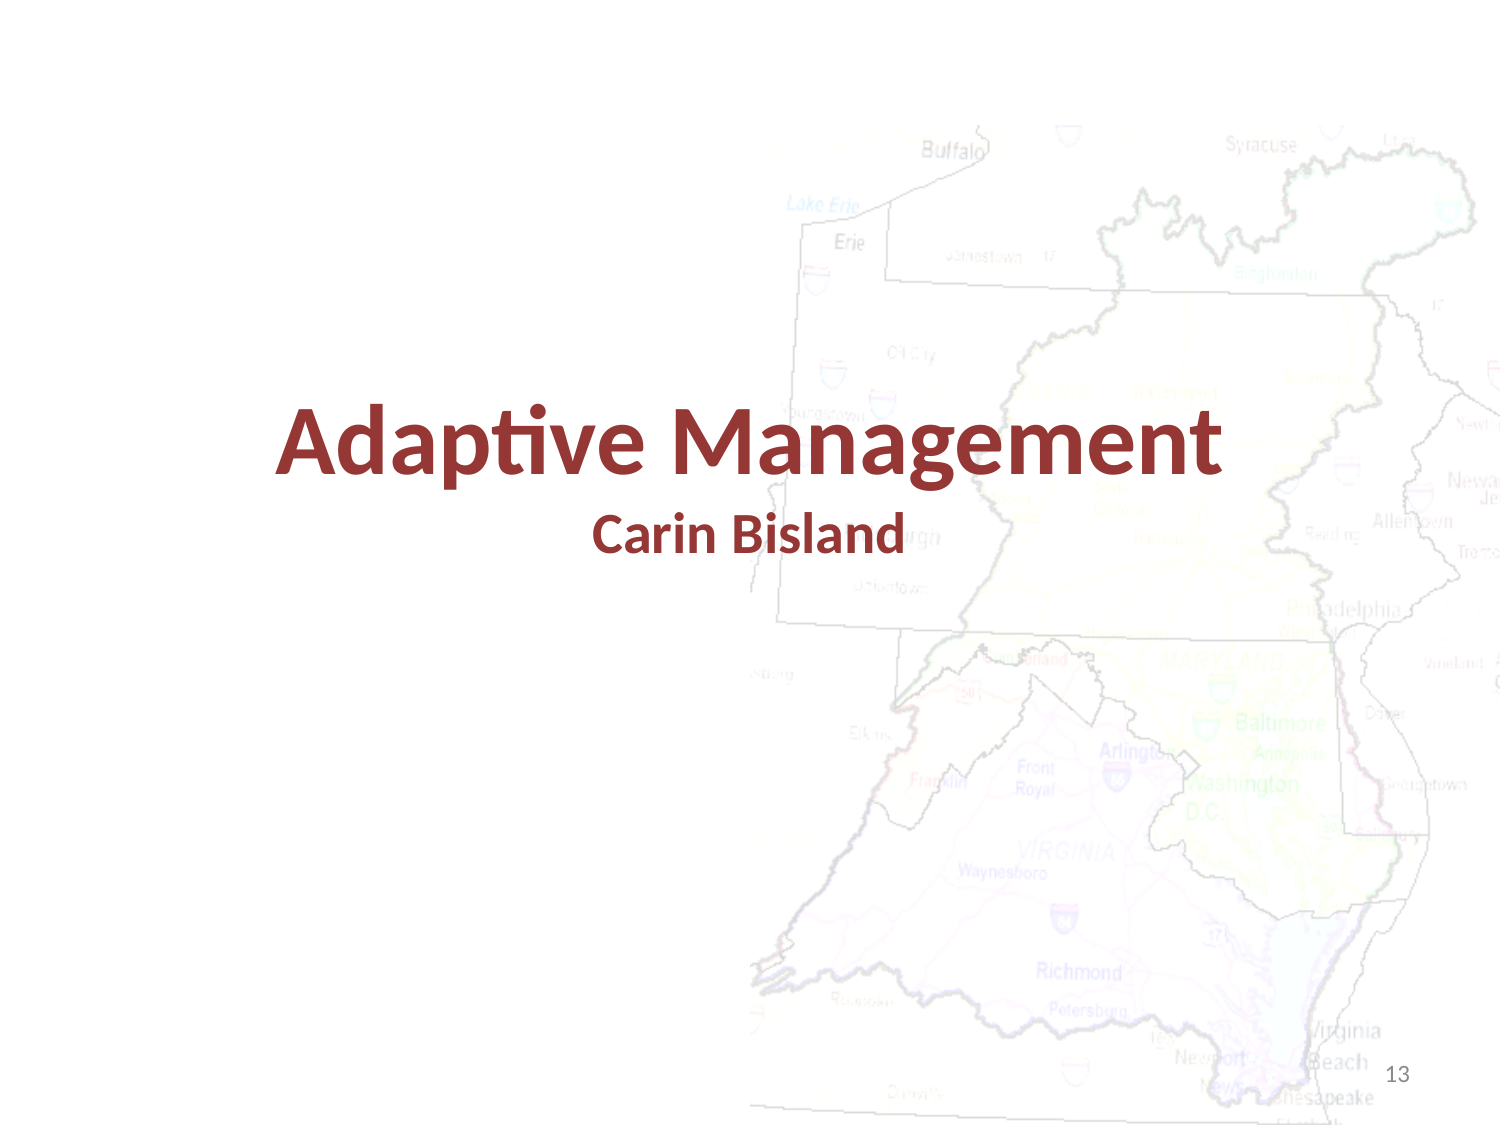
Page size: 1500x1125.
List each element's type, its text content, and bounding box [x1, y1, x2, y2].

text_box Adaptive Management Carin Bisland [112, 349, 1388, 591]
slide_number 13 [1074, 1042, 1425, 1103]
